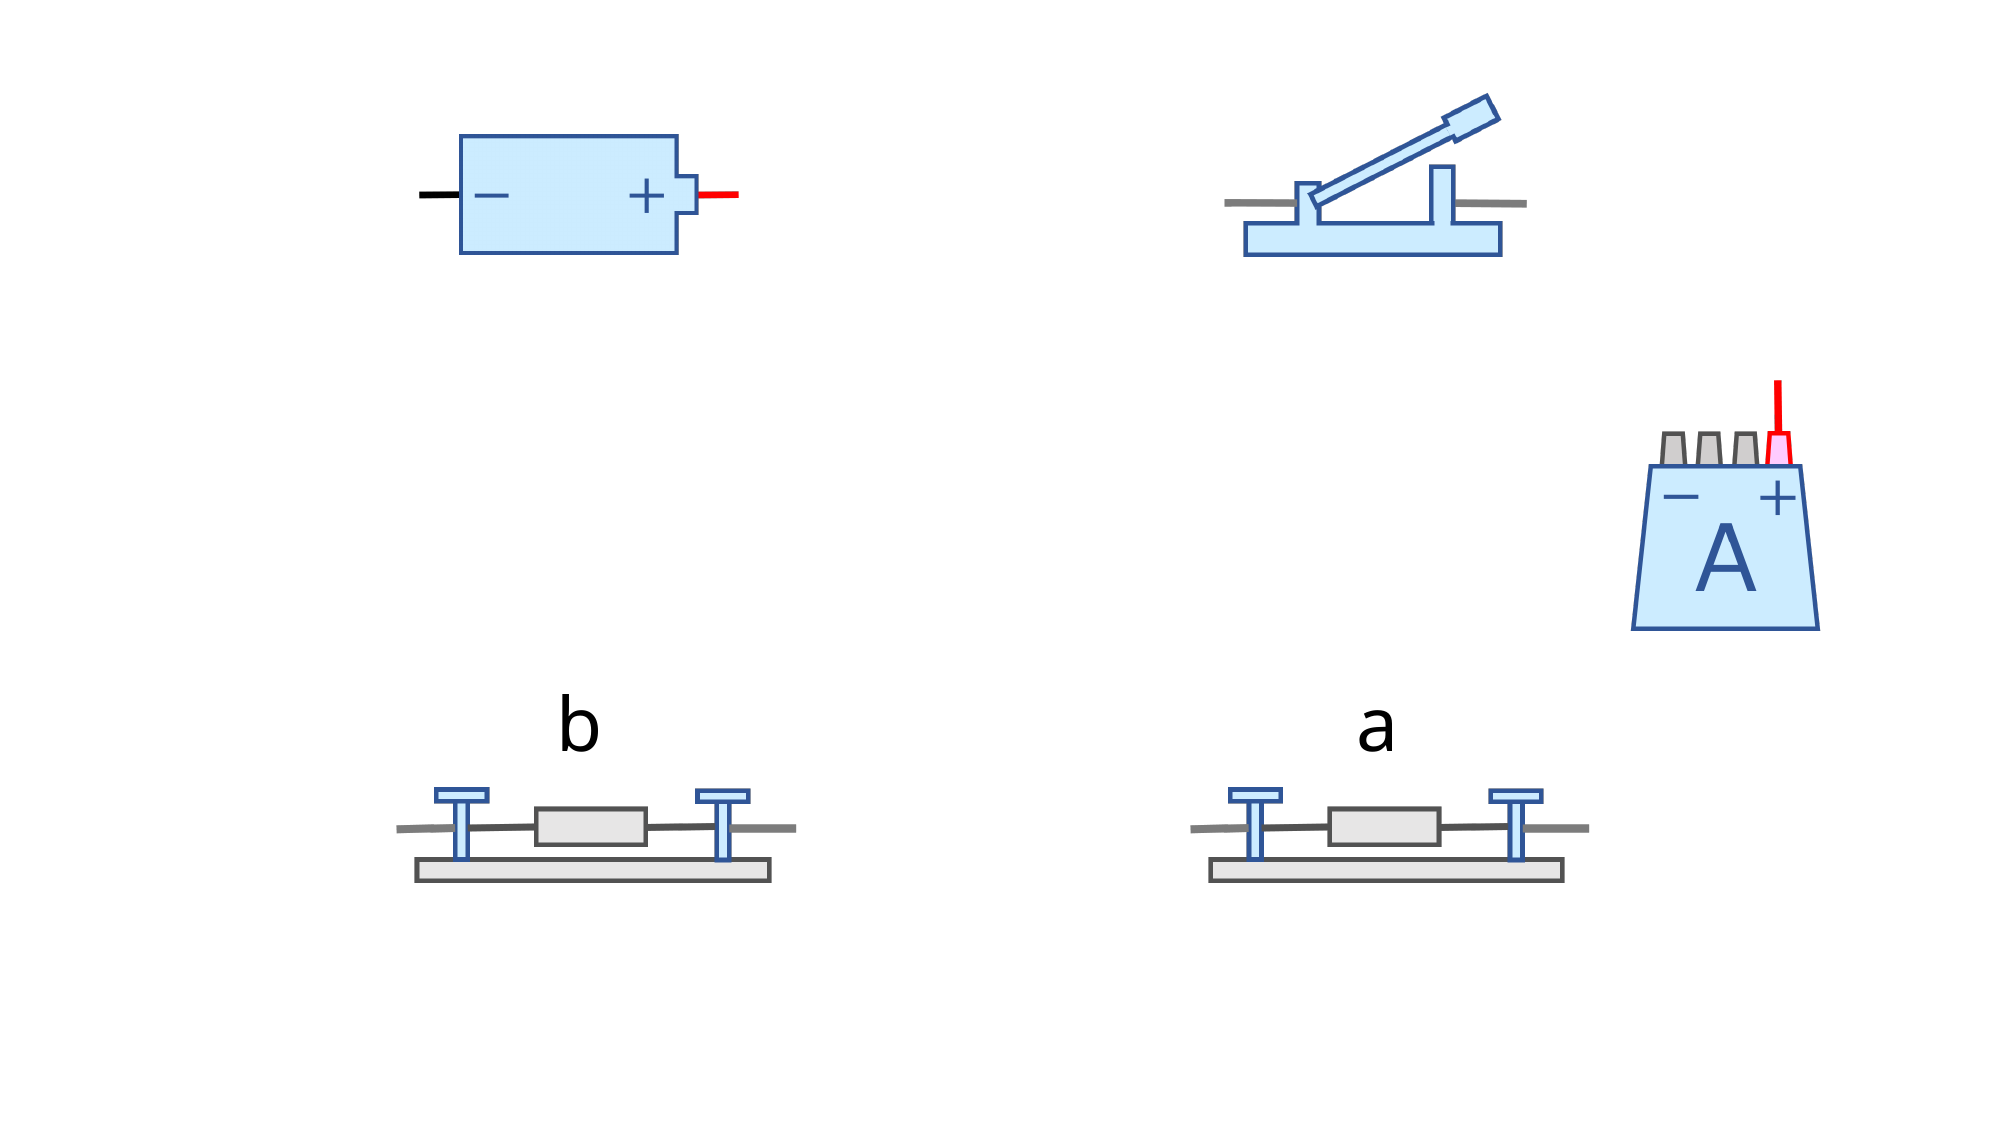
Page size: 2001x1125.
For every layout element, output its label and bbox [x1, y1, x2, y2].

picture [418, 134, 742, 268]
picture [1618, 375, 1841, 680]
text_box [1189, 690, 1594, 884]
text_box [396, 690, 801, 884]
picture [1223, 91, 1531, 258]
